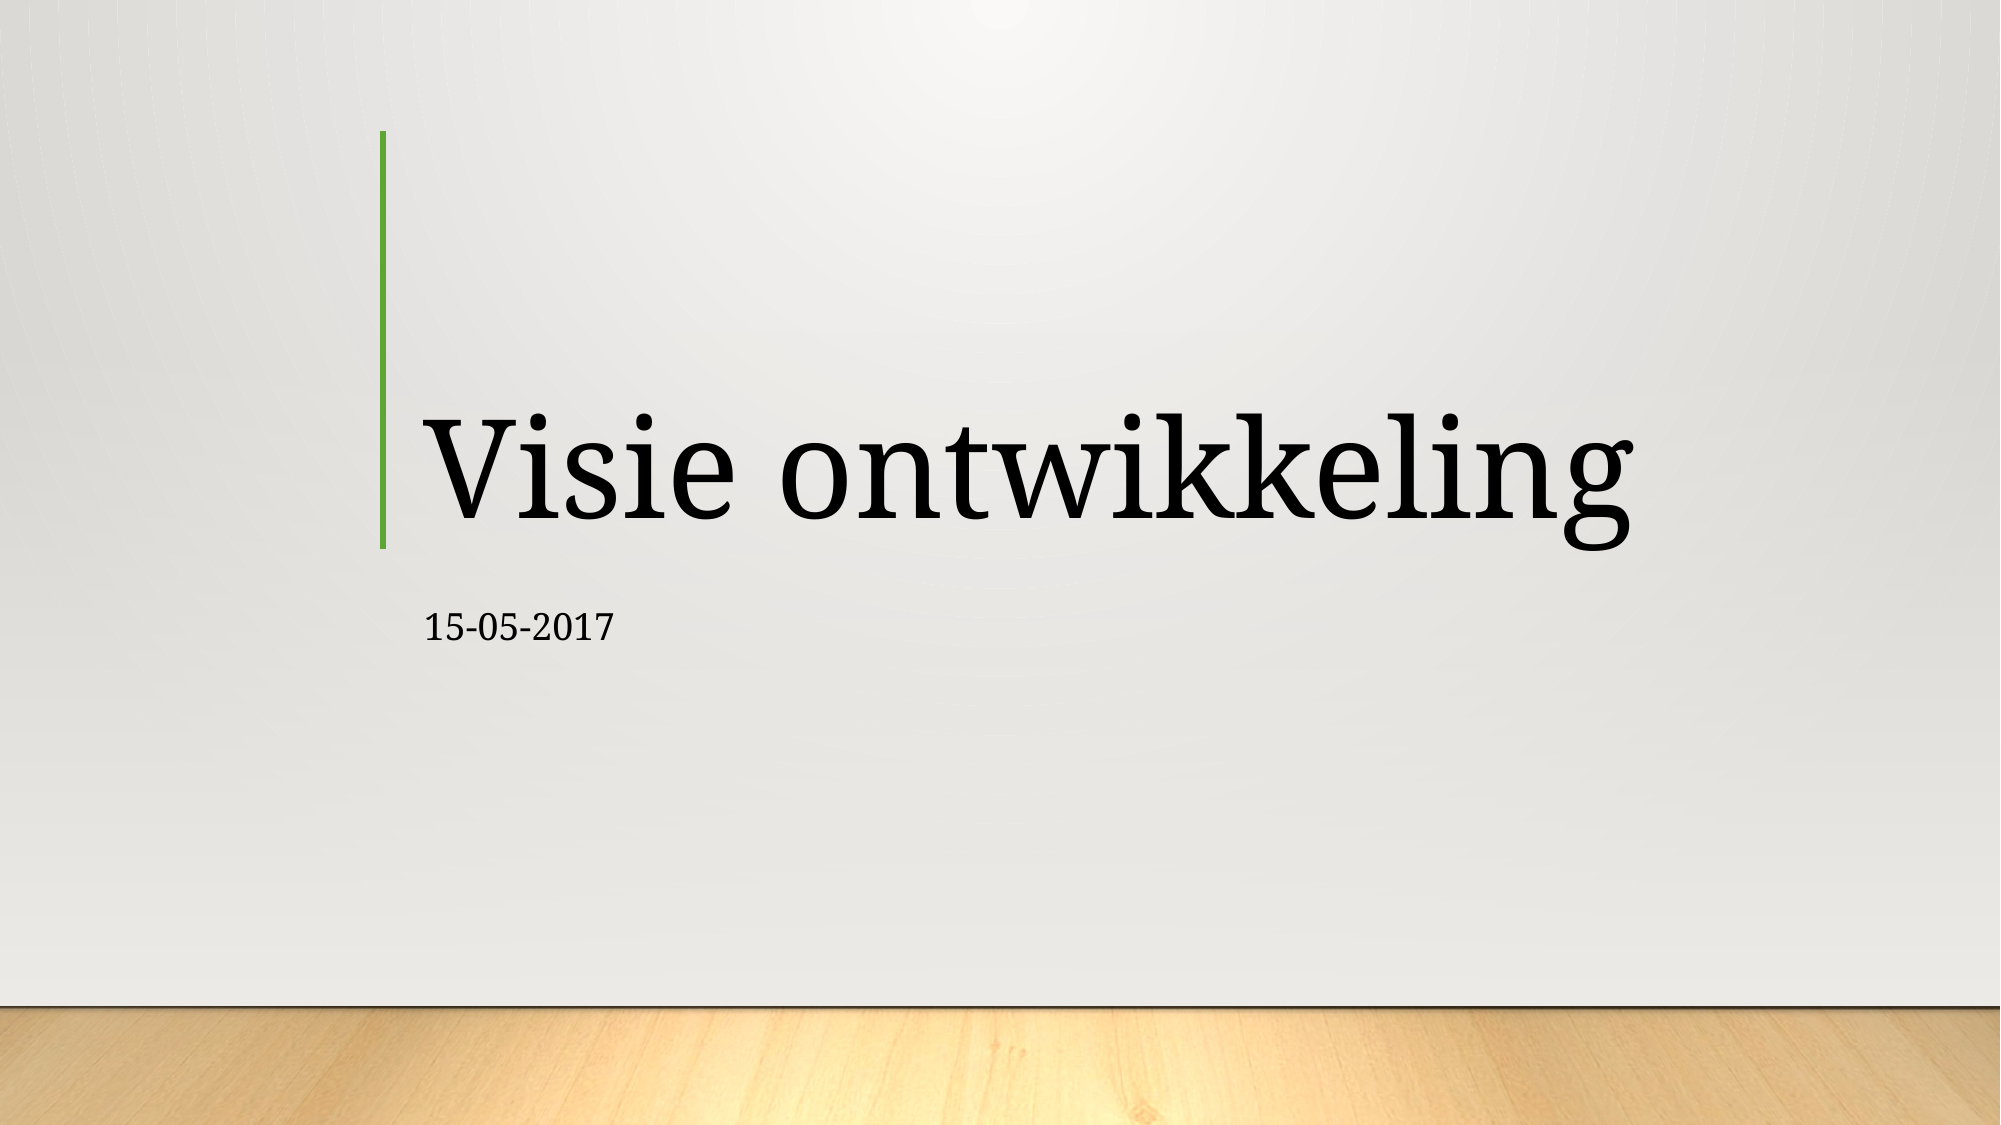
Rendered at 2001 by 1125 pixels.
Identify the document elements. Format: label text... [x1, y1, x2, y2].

subtitle 15-05-2017 [408, 579, 1814, 740]
title Visie ontwikkeling [408, 131, 1814, 549]
picture [0, 1006, 2000, 1125]
